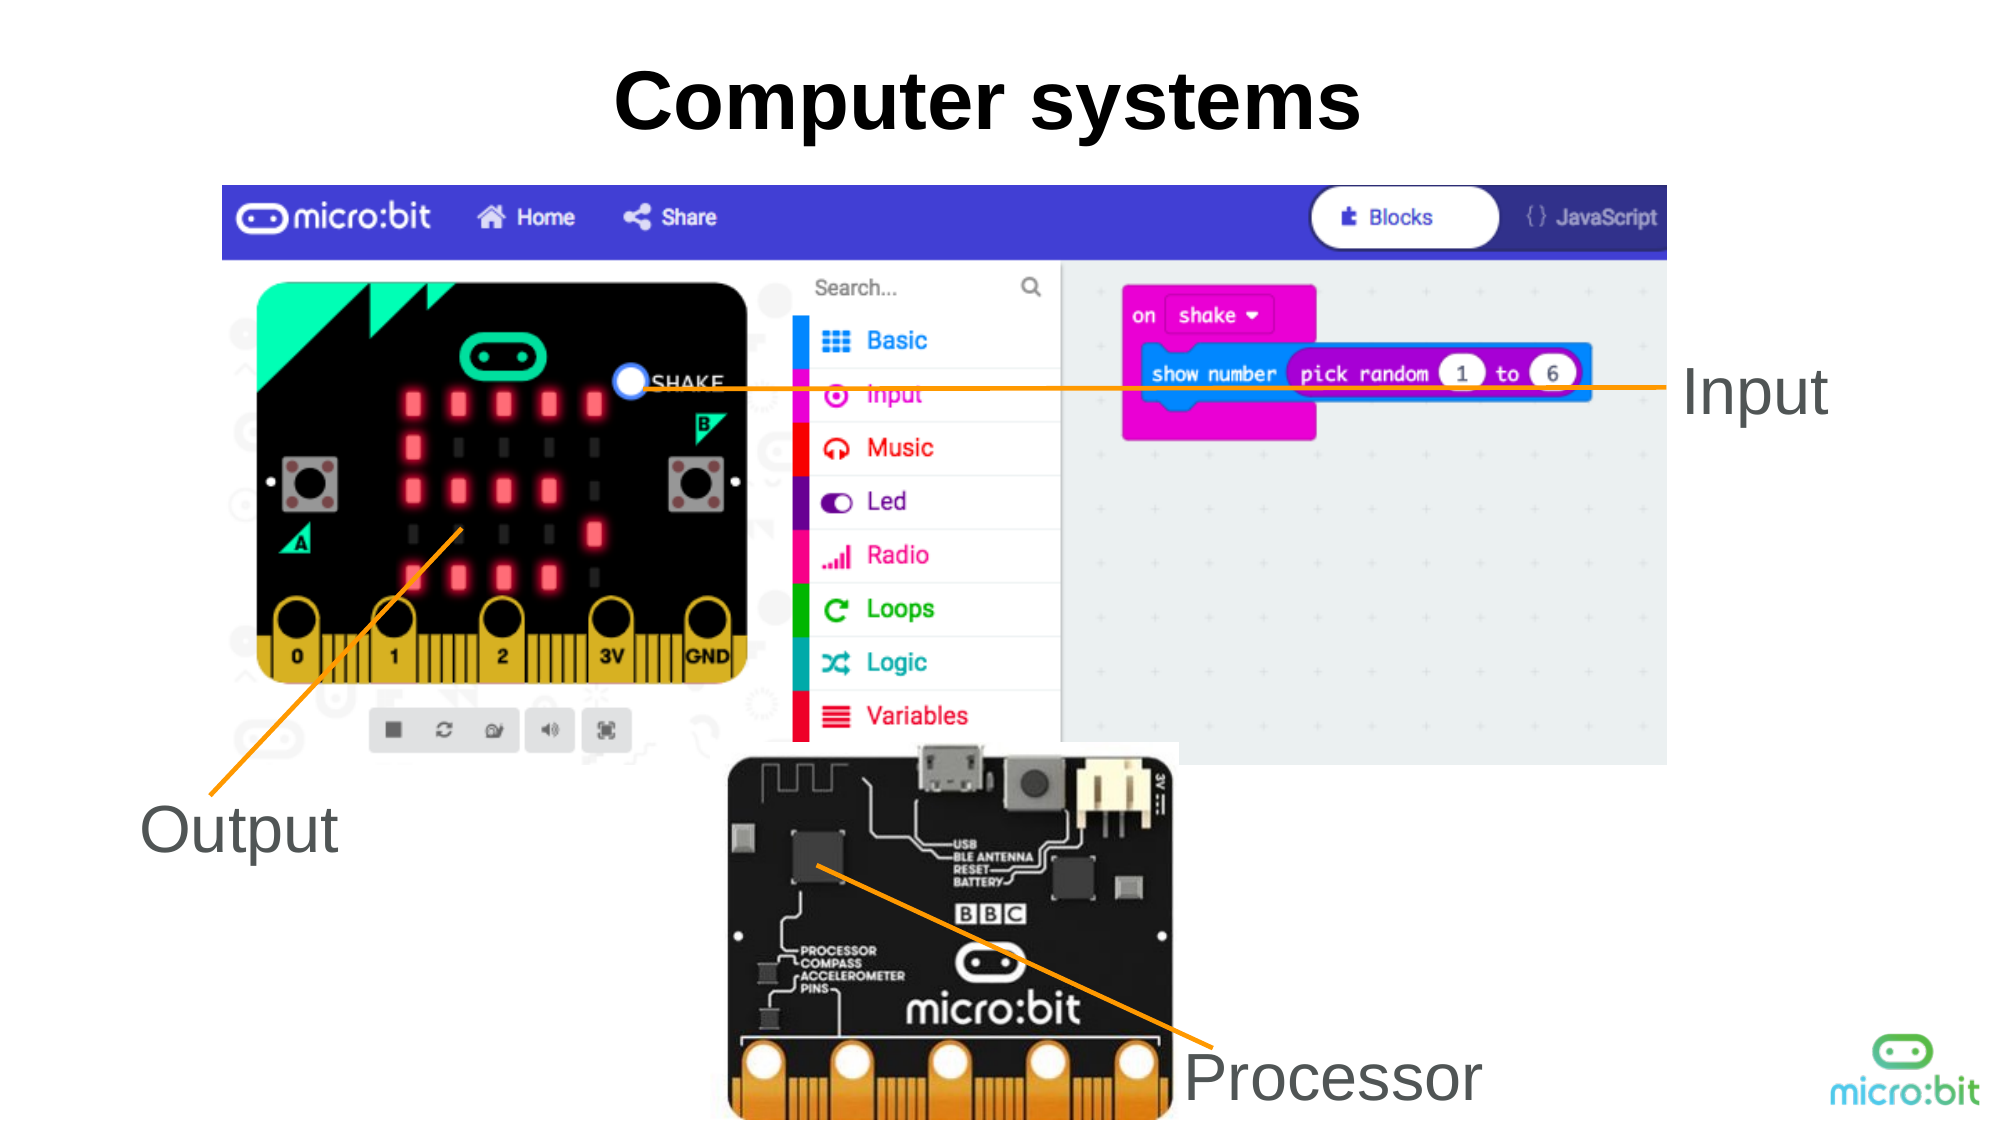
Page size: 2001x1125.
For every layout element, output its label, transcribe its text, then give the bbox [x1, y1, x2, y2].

text_box Computer systems Output [124, 0, 1876, 616]
text_box Processor [1180, 1015, 1510, 1125]
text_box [209, 527, 463, 796]
picture [1830, 1029, 1980, 1106]
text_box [816, 864, 1214, 1049]
picture [222, 185, 1667, 1120]
text_box Input [1672, 328, 2000, 447]
